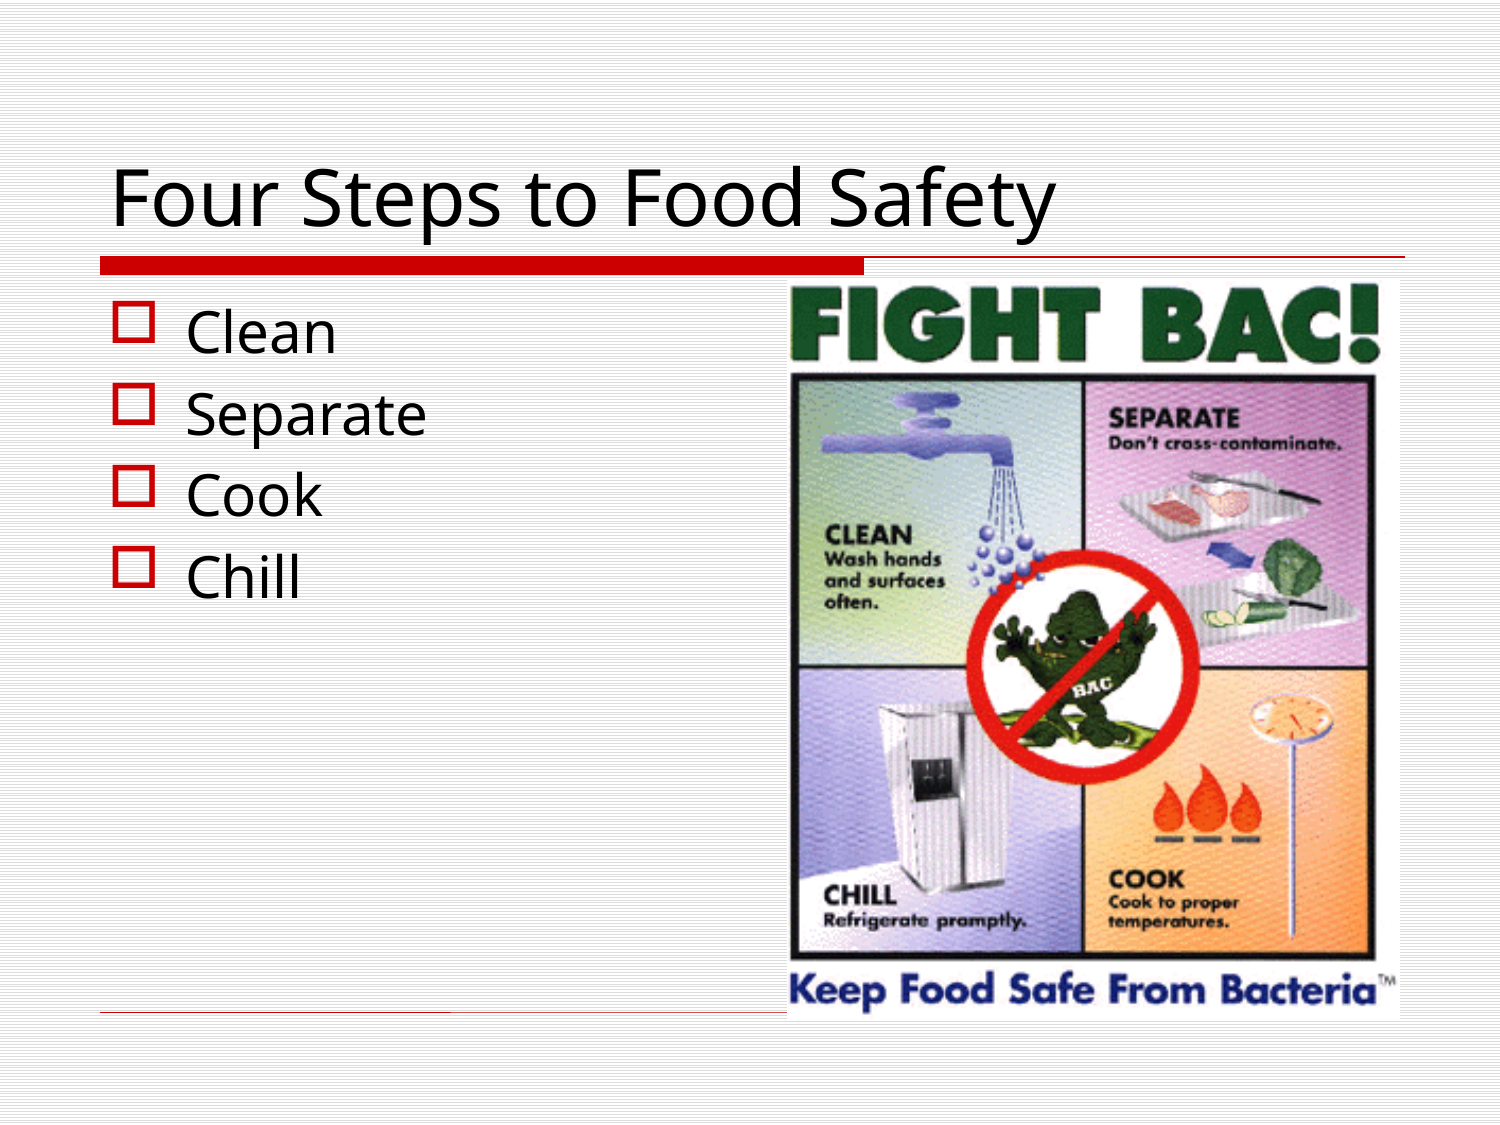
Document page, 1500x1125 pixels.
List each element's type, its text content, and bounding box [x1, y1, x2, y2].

title Four Steps to Food Safety [93, 49, 1407, 250]
list Clean Separate Cook Chill [92, 287, 737, 988]
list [787, 280, 1401, 1019]
